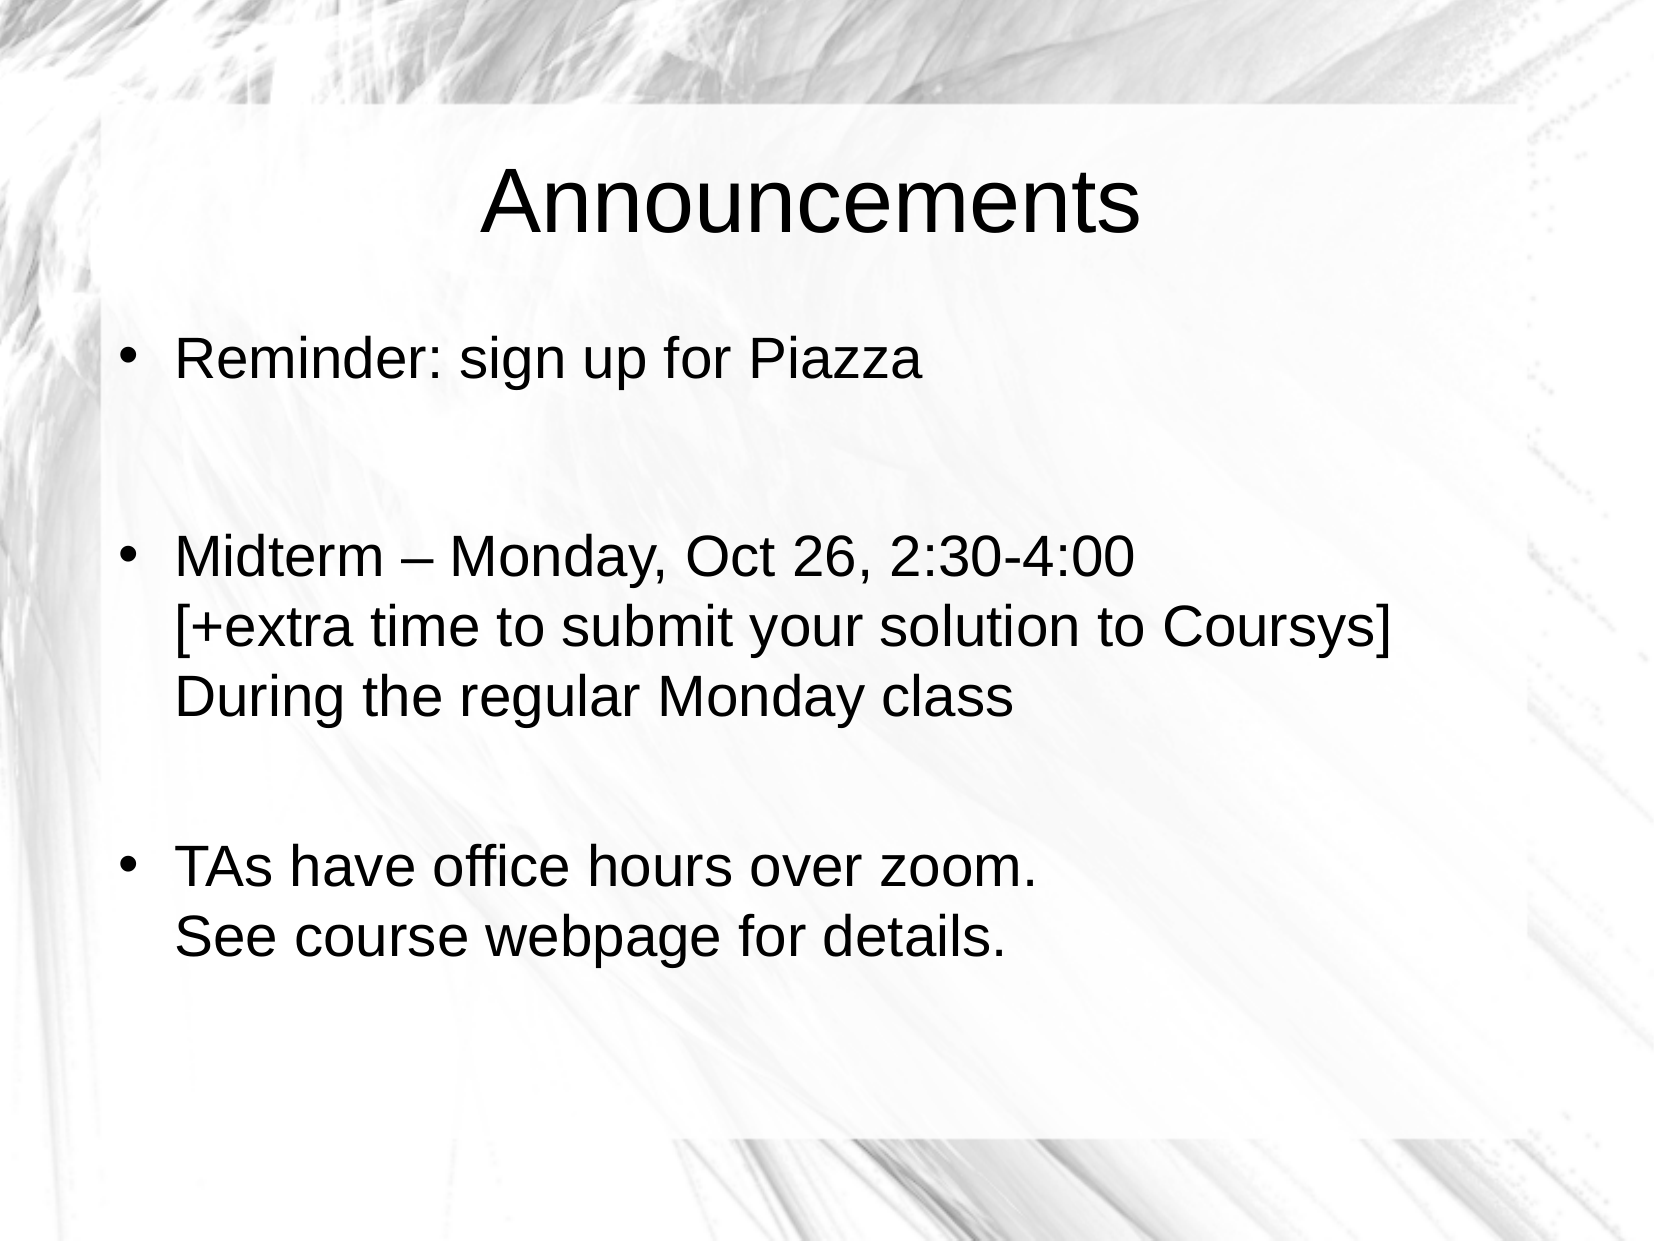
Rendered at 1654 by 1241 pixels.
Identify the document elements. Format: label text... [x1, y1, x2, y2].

list Reminder: sign up for Piazza Midterm – Monday, Oct 26, 2:30-4:00 [+extra time to submit your solution to Coursys] During the regular Monday class TAs have office hours over zoom. See course webpage for details. [118, 319, 1571, 1158]
title Announcements [118, 112, 1506, 281]
picture [0, 0, 1654, 1241]
